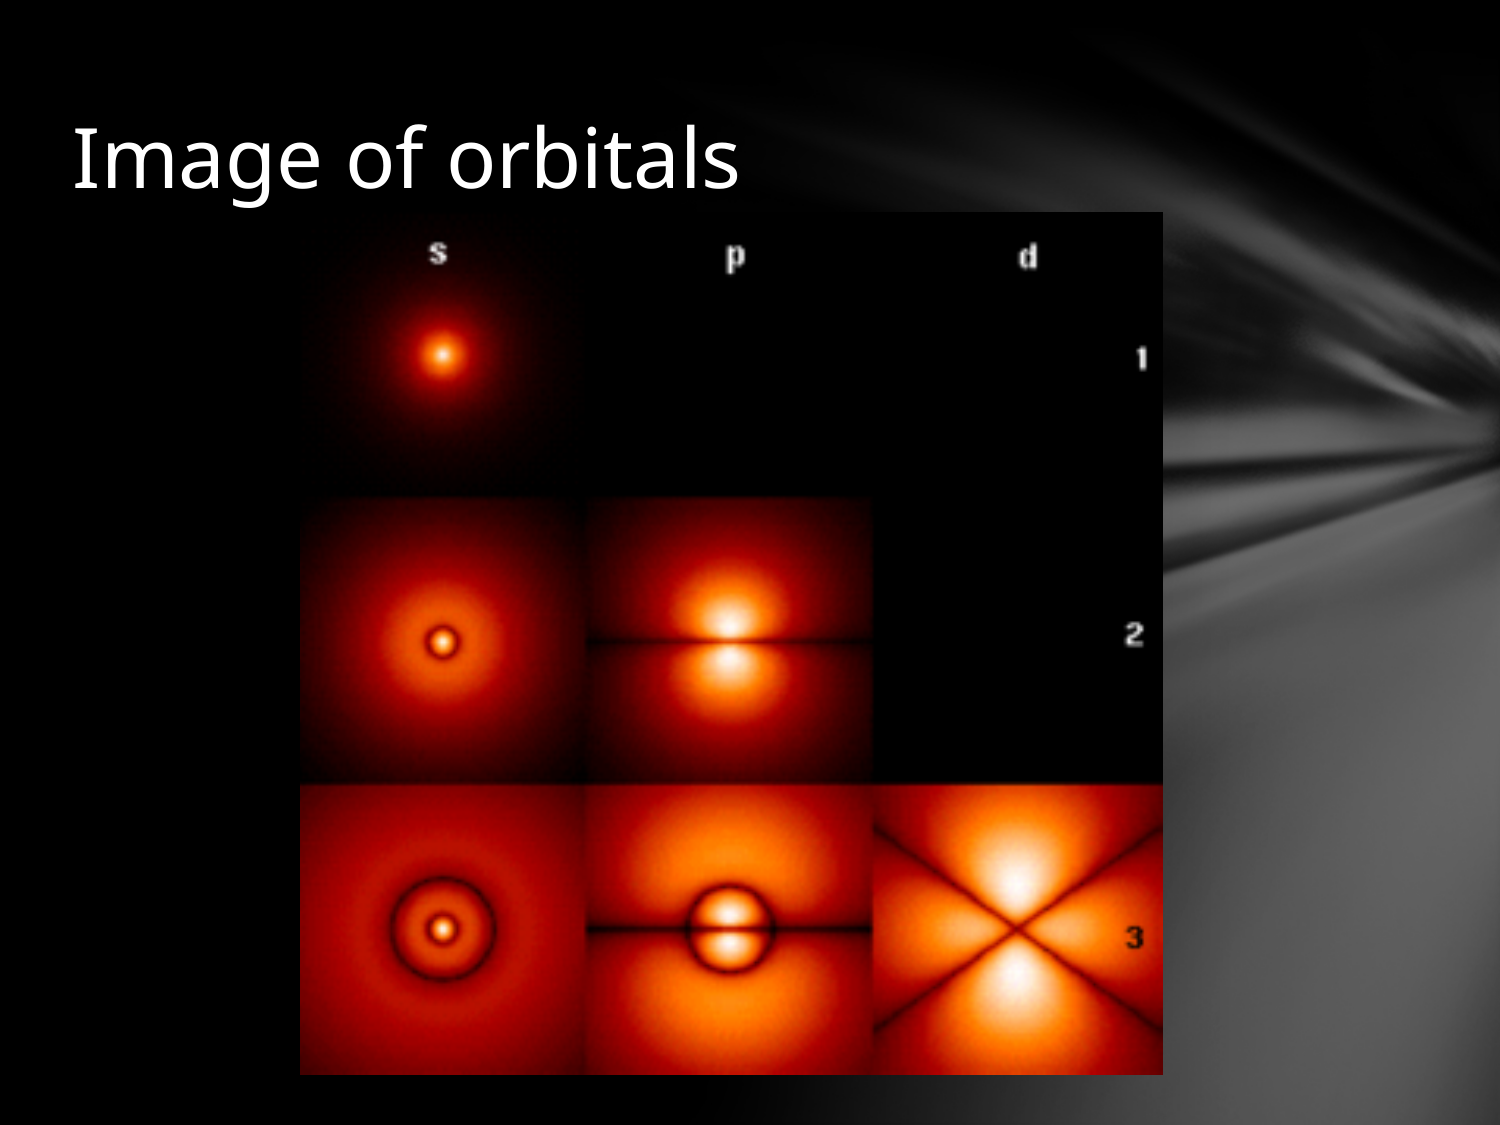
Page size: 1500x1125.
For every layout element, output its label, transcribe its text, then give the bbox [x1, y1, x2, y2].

picture [299, 212, 1163, 1076]
title Image of orbitals [57, 37, 1318, 213]
